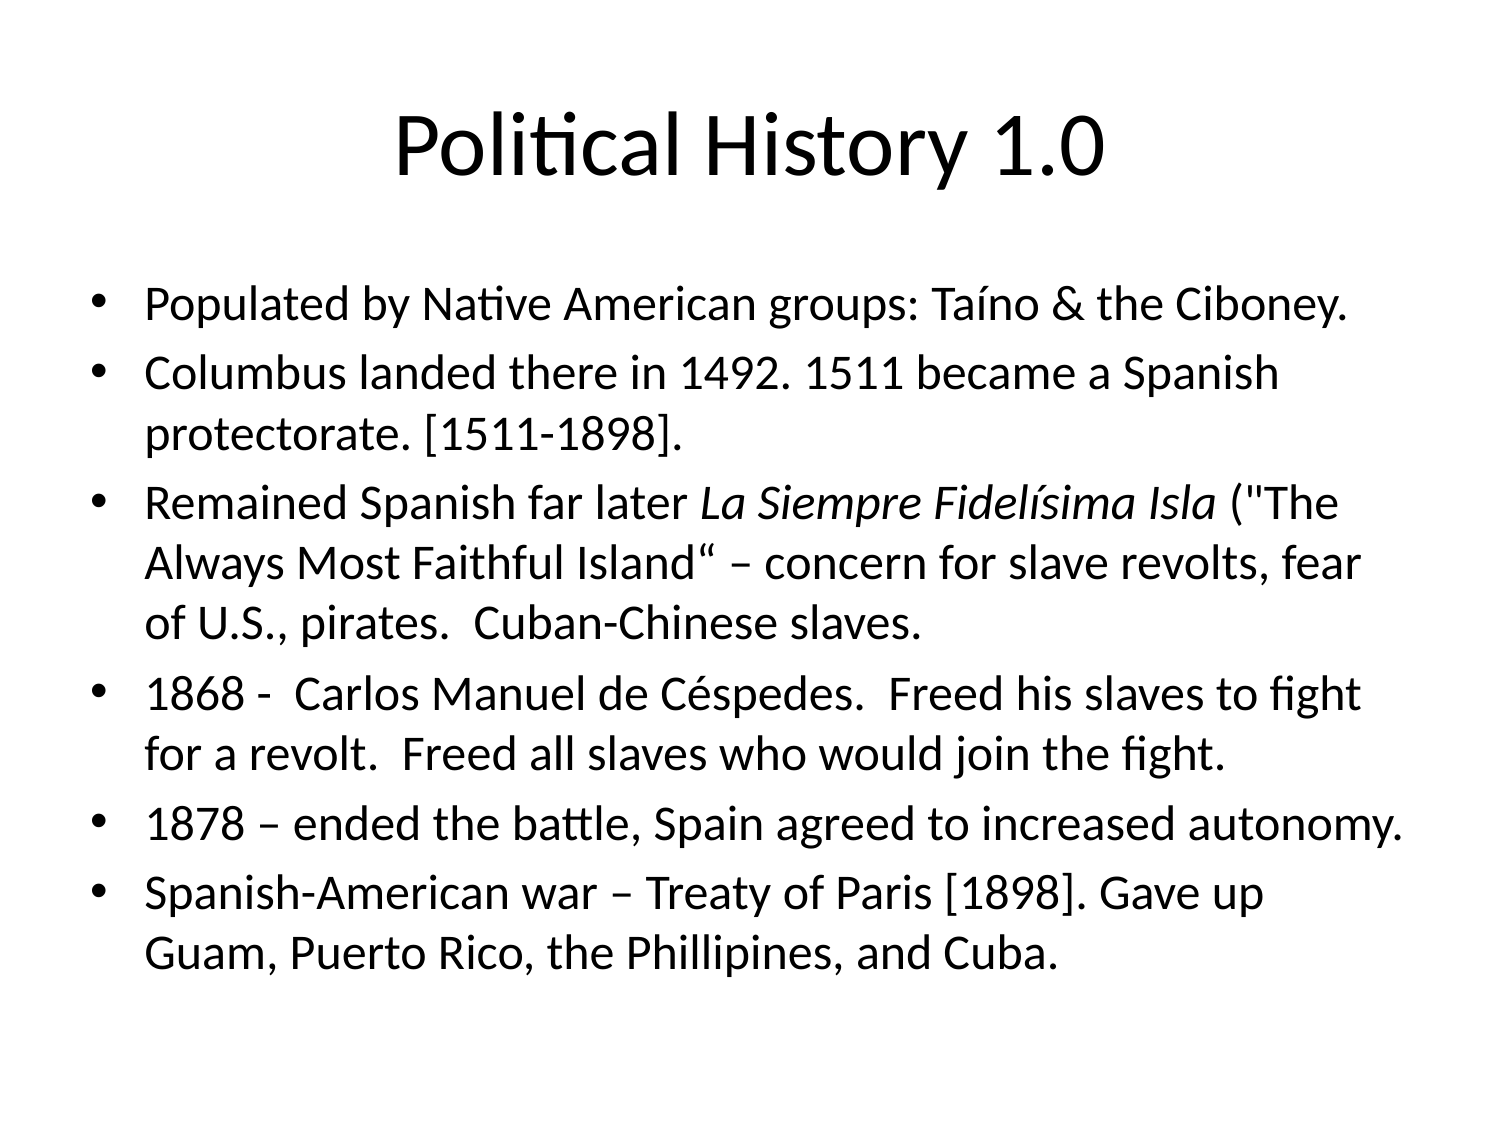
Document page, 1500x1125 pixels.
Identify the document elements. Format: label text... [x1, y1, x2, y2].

title Political History 1.0 [75, 45, 1425, 233]
list Populated by Native American groups: Taíno & the Ciboney. Columbus landed there in 1492. 1511 became a Spanish protectorate. [1511-1898]. Remained Spanish far later La Siempre Fidelísima Isla ("The Always Most Faithful Island“ – concern for slave revolts, fear of U.S., pirates. Cuban-Chinese slaves. 1868 - Carlos Manuel de Céspedes. Freed his slaves to fight for a revolt. Freed all slaves who would join the fight. 1878 – ended the battle, Spain agreed to increased autonomy. Spanish-American war – Treaty of Paris [1898]. Gave up Guam, Puerto Rico, the Phillipines, and Cuba. [75, 262, 1425, 1005]
